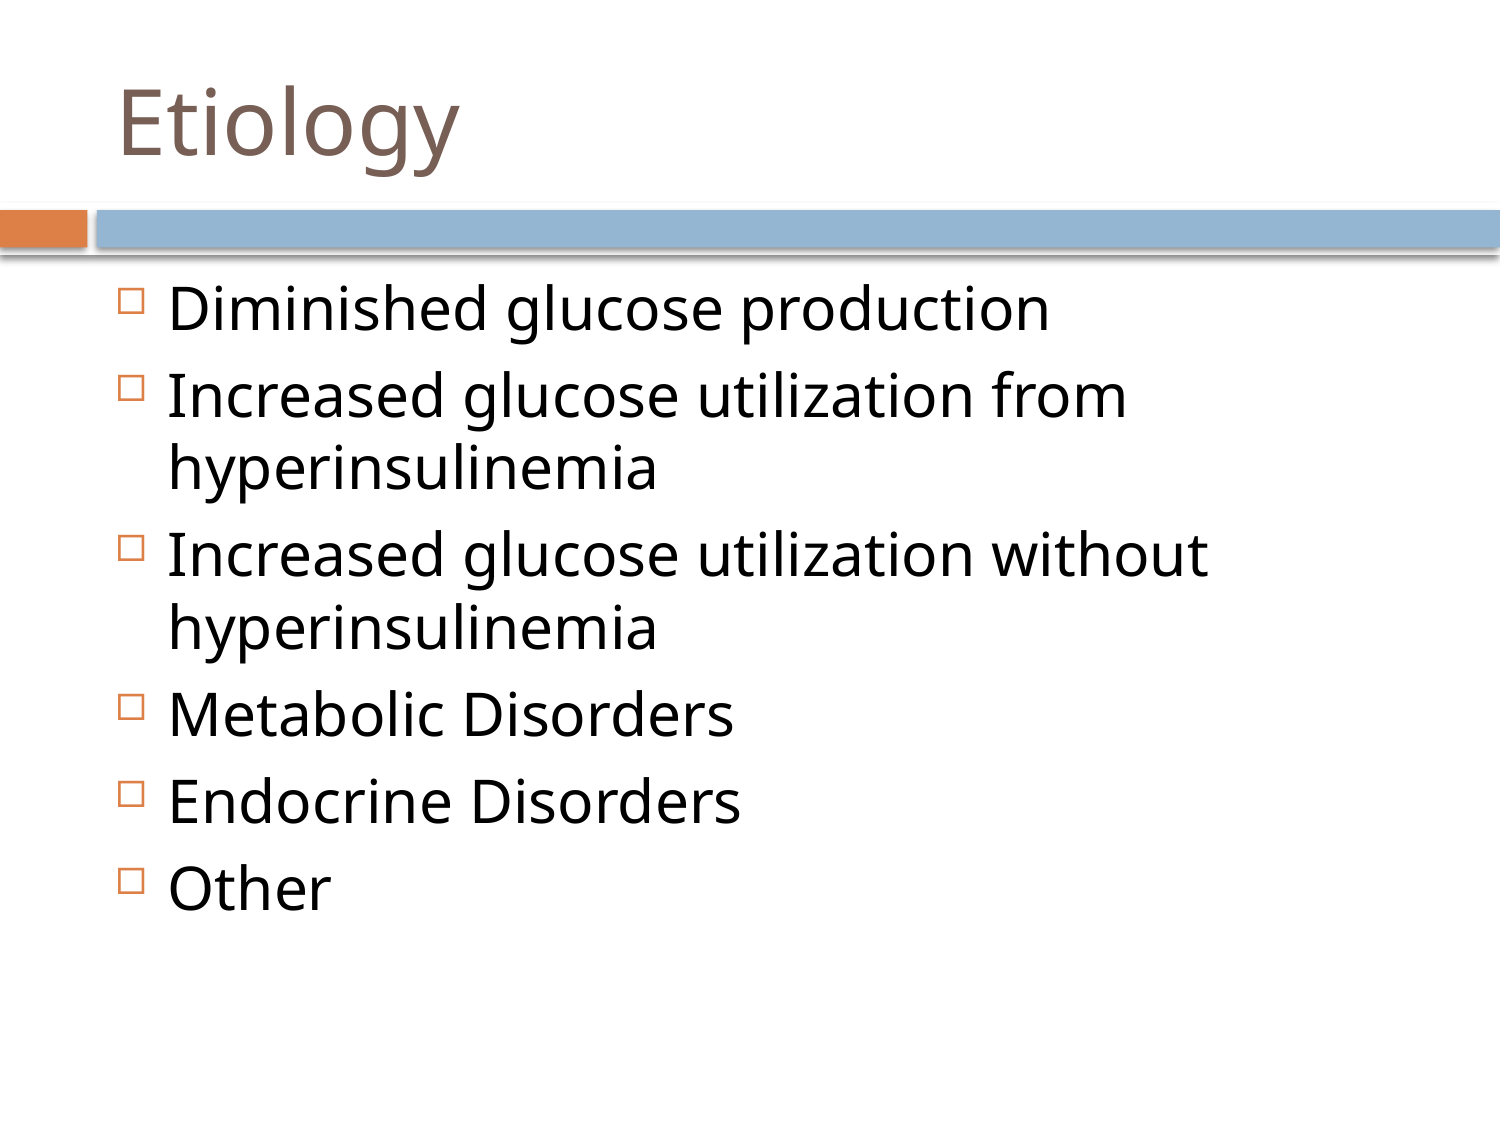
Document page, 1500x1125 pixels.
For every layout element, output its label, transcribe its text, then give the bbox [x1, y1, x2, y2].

title Etiology [100, 37, 1438, 200]
list Diminished glucose production Increased glucose utilization from hyperinsulinemia Increased glucose utilization without hyperinsulinemia Metabolic Disorders Endocrine Disorders Other [100, 262, 1438, 1000]
